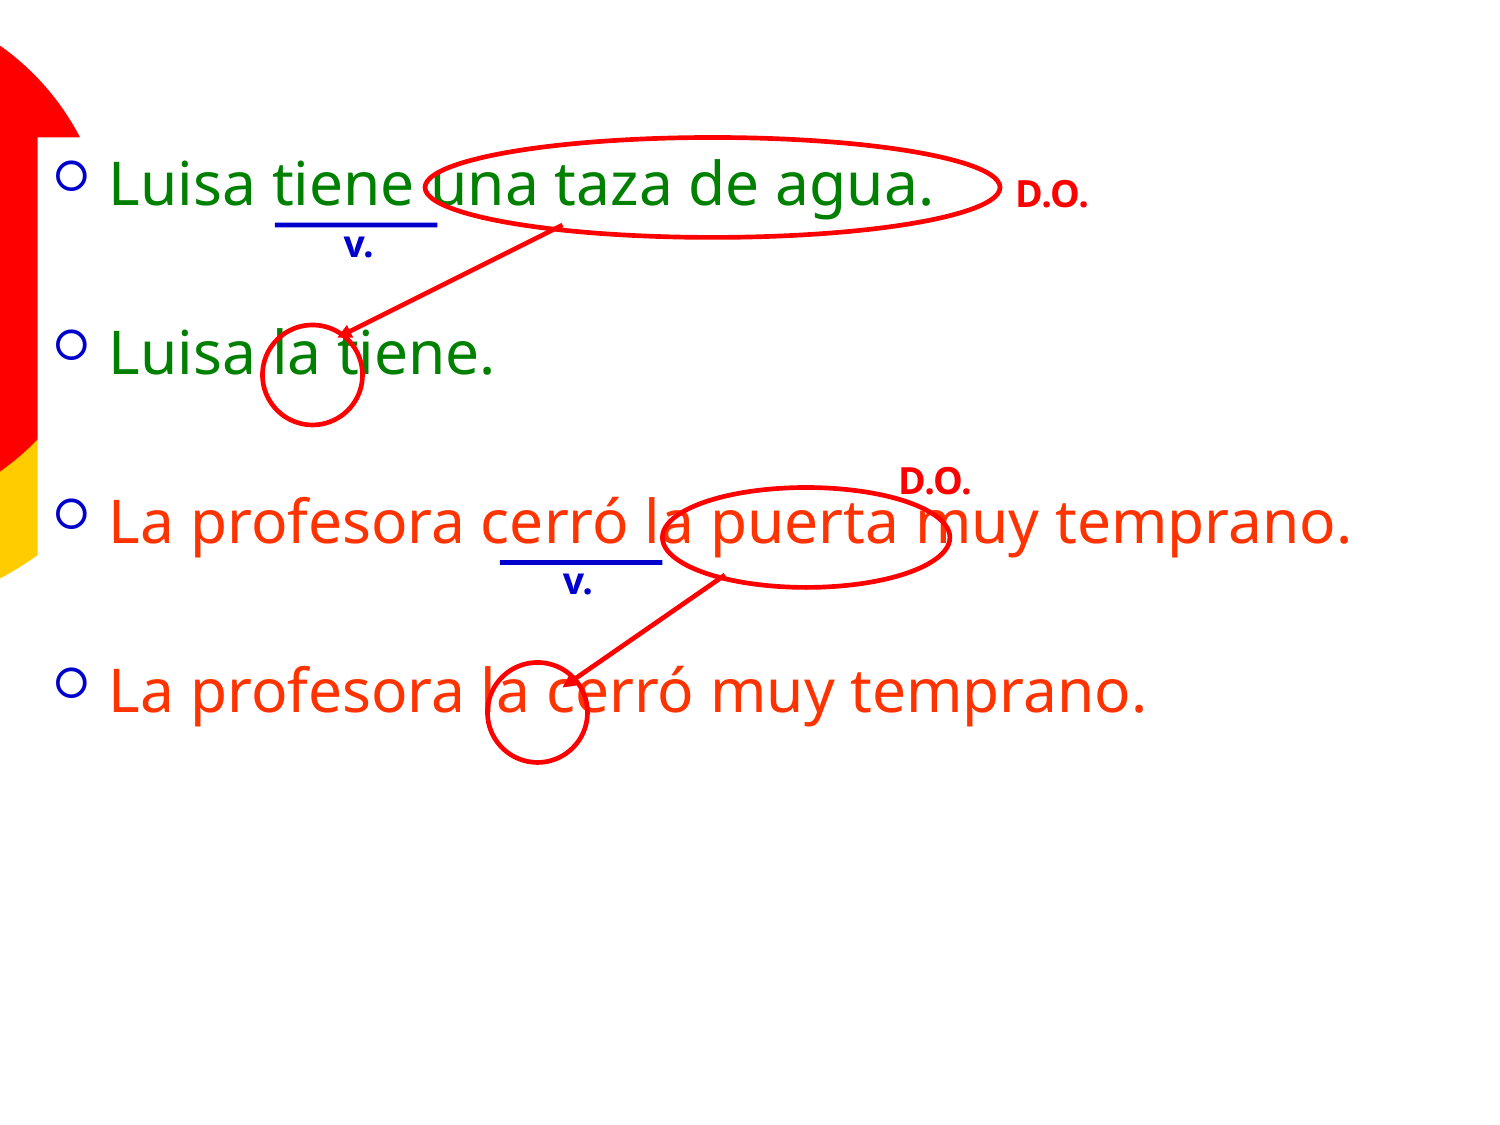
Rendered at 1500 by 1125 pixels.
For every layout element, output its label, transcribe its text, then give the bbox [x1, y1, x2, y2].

text_box D.O. [883, 449, 987, 510]
text_box [662, 487, 950, 588]
text_box v. [548, 549, 609, 610]
list Luisa tiene una taza de agua. Luisa la tiene. La profesora cerró la puerta muy temprano. La profesora la cerró muy temprano. [37, 137, 1475, 880]
text_box [425, 137, 1000, 238]
text_box [262, 324, 363, 425]
text_box [340, 224, 563, 338]
text_box v. [328, 212, 390, 273]
text_box D.O. [1000, 162, 1105, 223]
text_box [487, 662, 588, 763]
